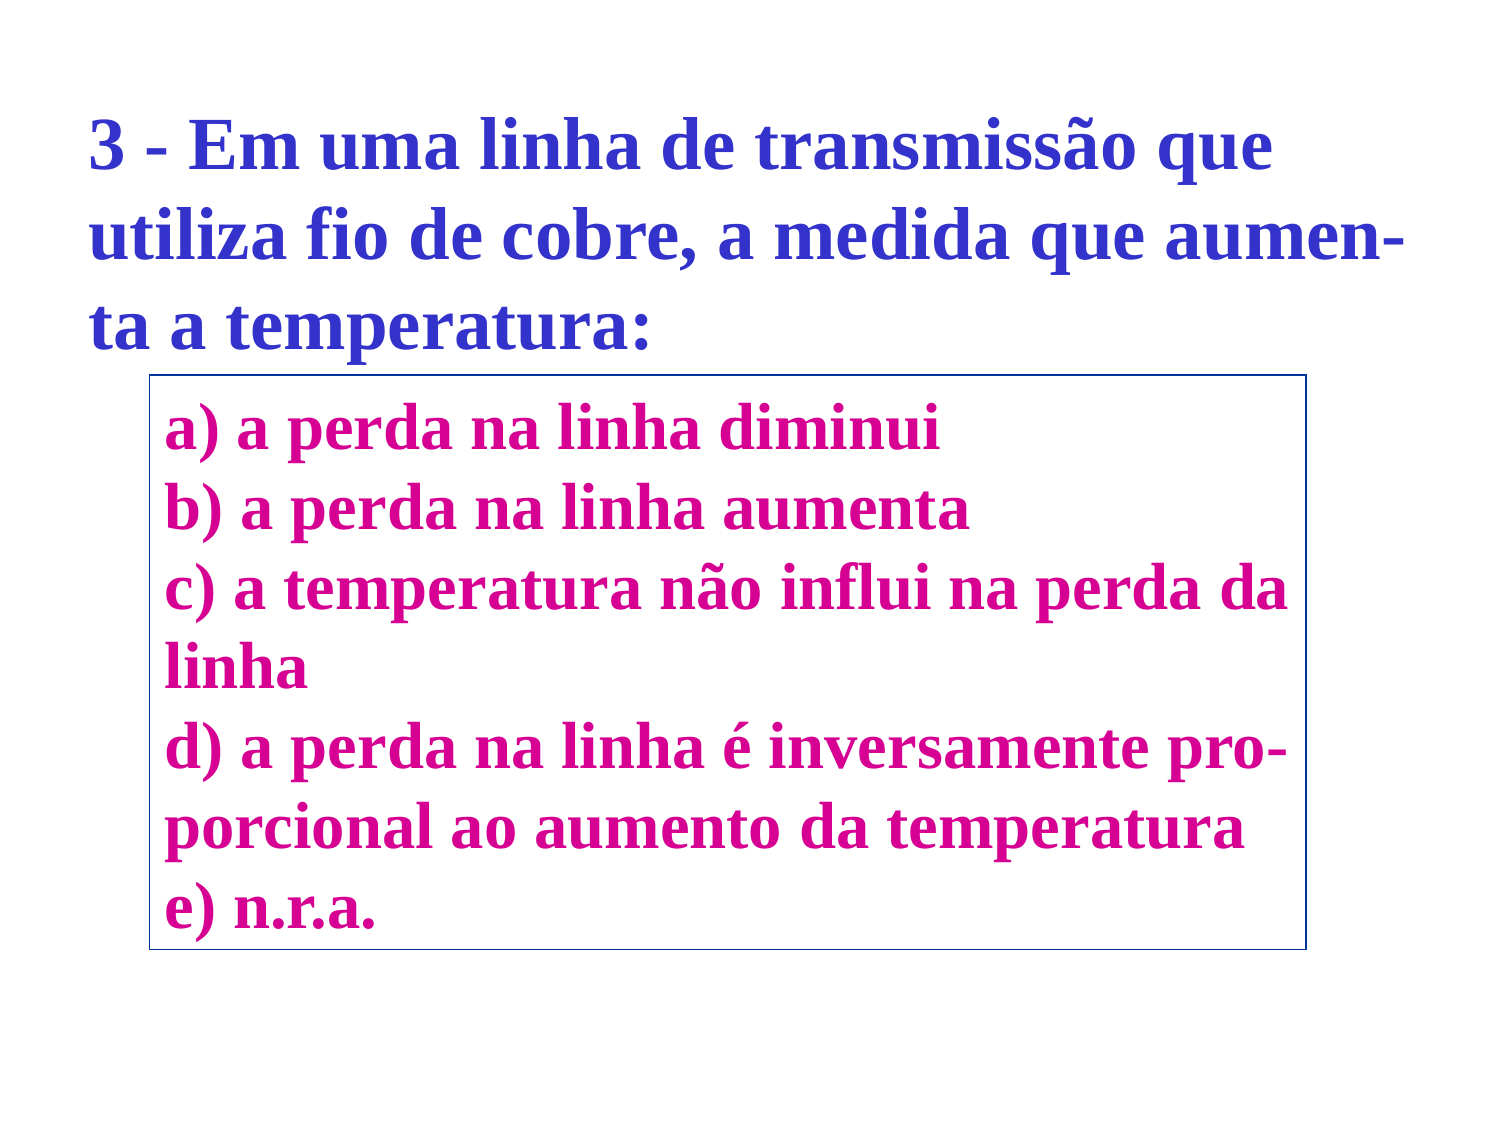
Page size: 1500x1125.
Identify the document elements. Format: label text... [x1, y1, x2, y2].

text_box 3 - Em uma linha de transmissão que utiliza fio de cobre, a medida que aumen- ta a temperatura: [73, 87, 1423, 373]
text_box a) a perda na linha diminui b) a perda na linha aumenta c) a temperatura não influi na perda da linha d) a perda na linha é inversamente pro- porcional ao aumento da temperatura e) n.r.a. [149, 374, 1307, 950]
